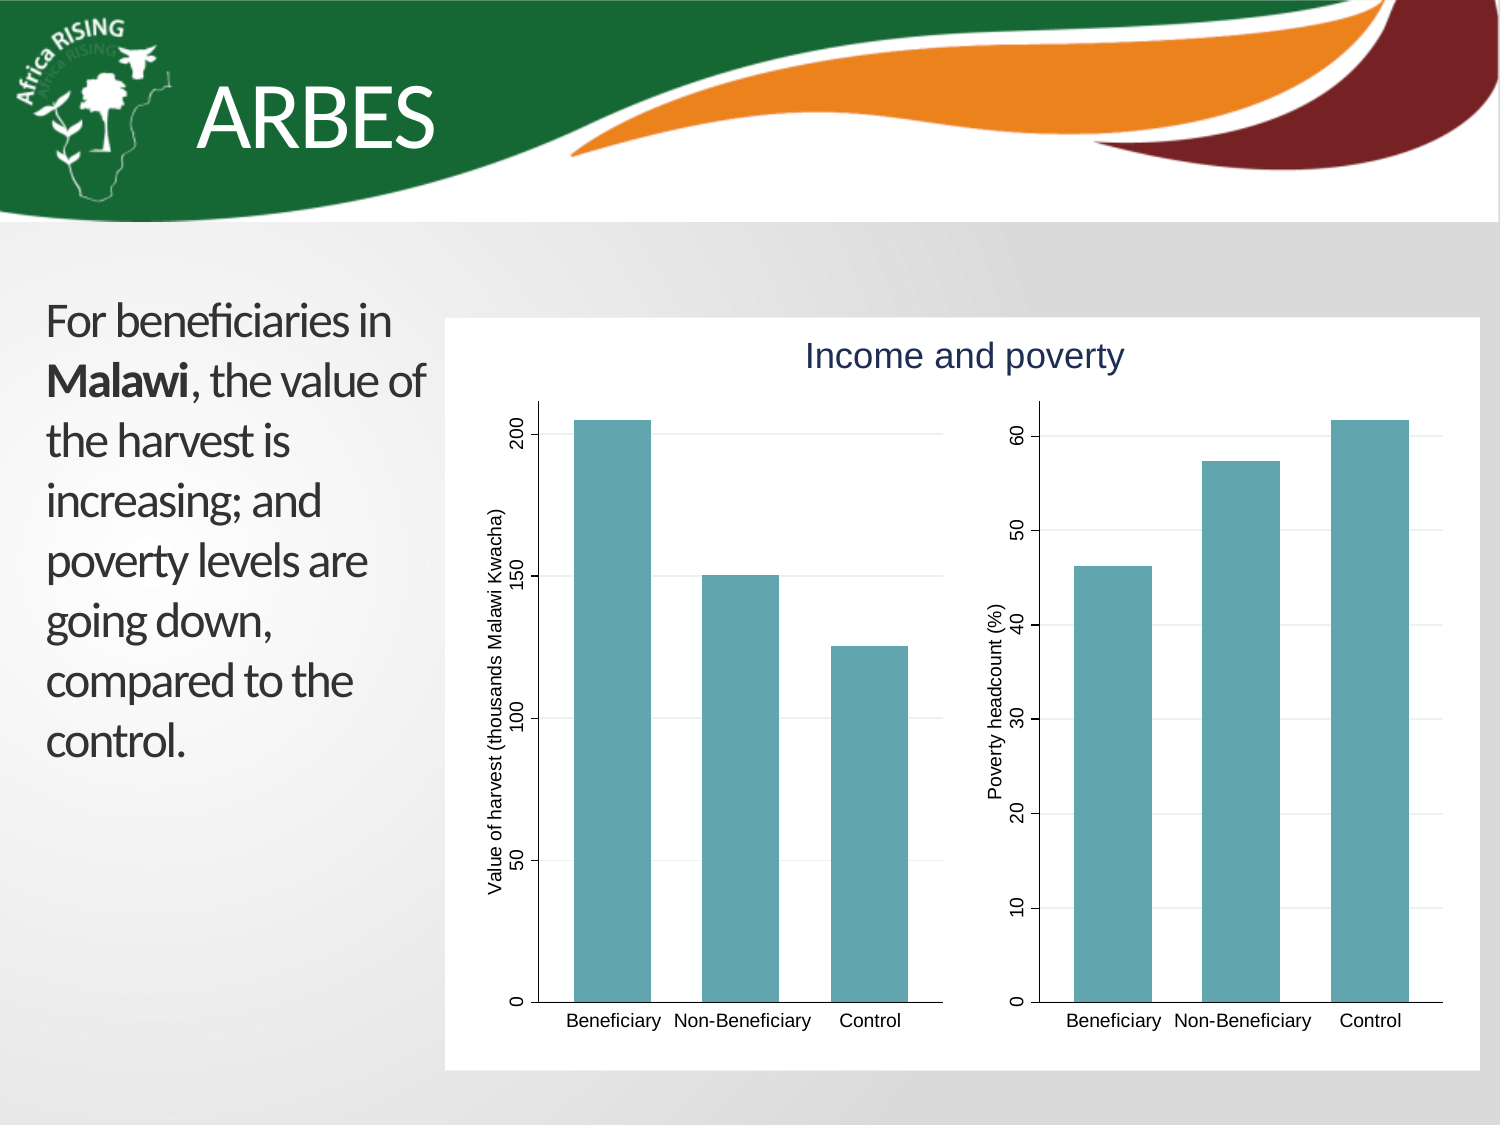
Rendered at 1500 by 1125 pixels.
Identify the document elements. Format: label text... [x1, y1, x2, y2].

text_box ARBES [181, 45, 1500, 233]
picture [0, 0, 1499, 222]
picture [435, 308, 1489, 1080]
title For beneficiaries in Malawi, the value of the harvest is increasing; and poverty levels are going down, compared to the control. [30, 280, 472, 786]
